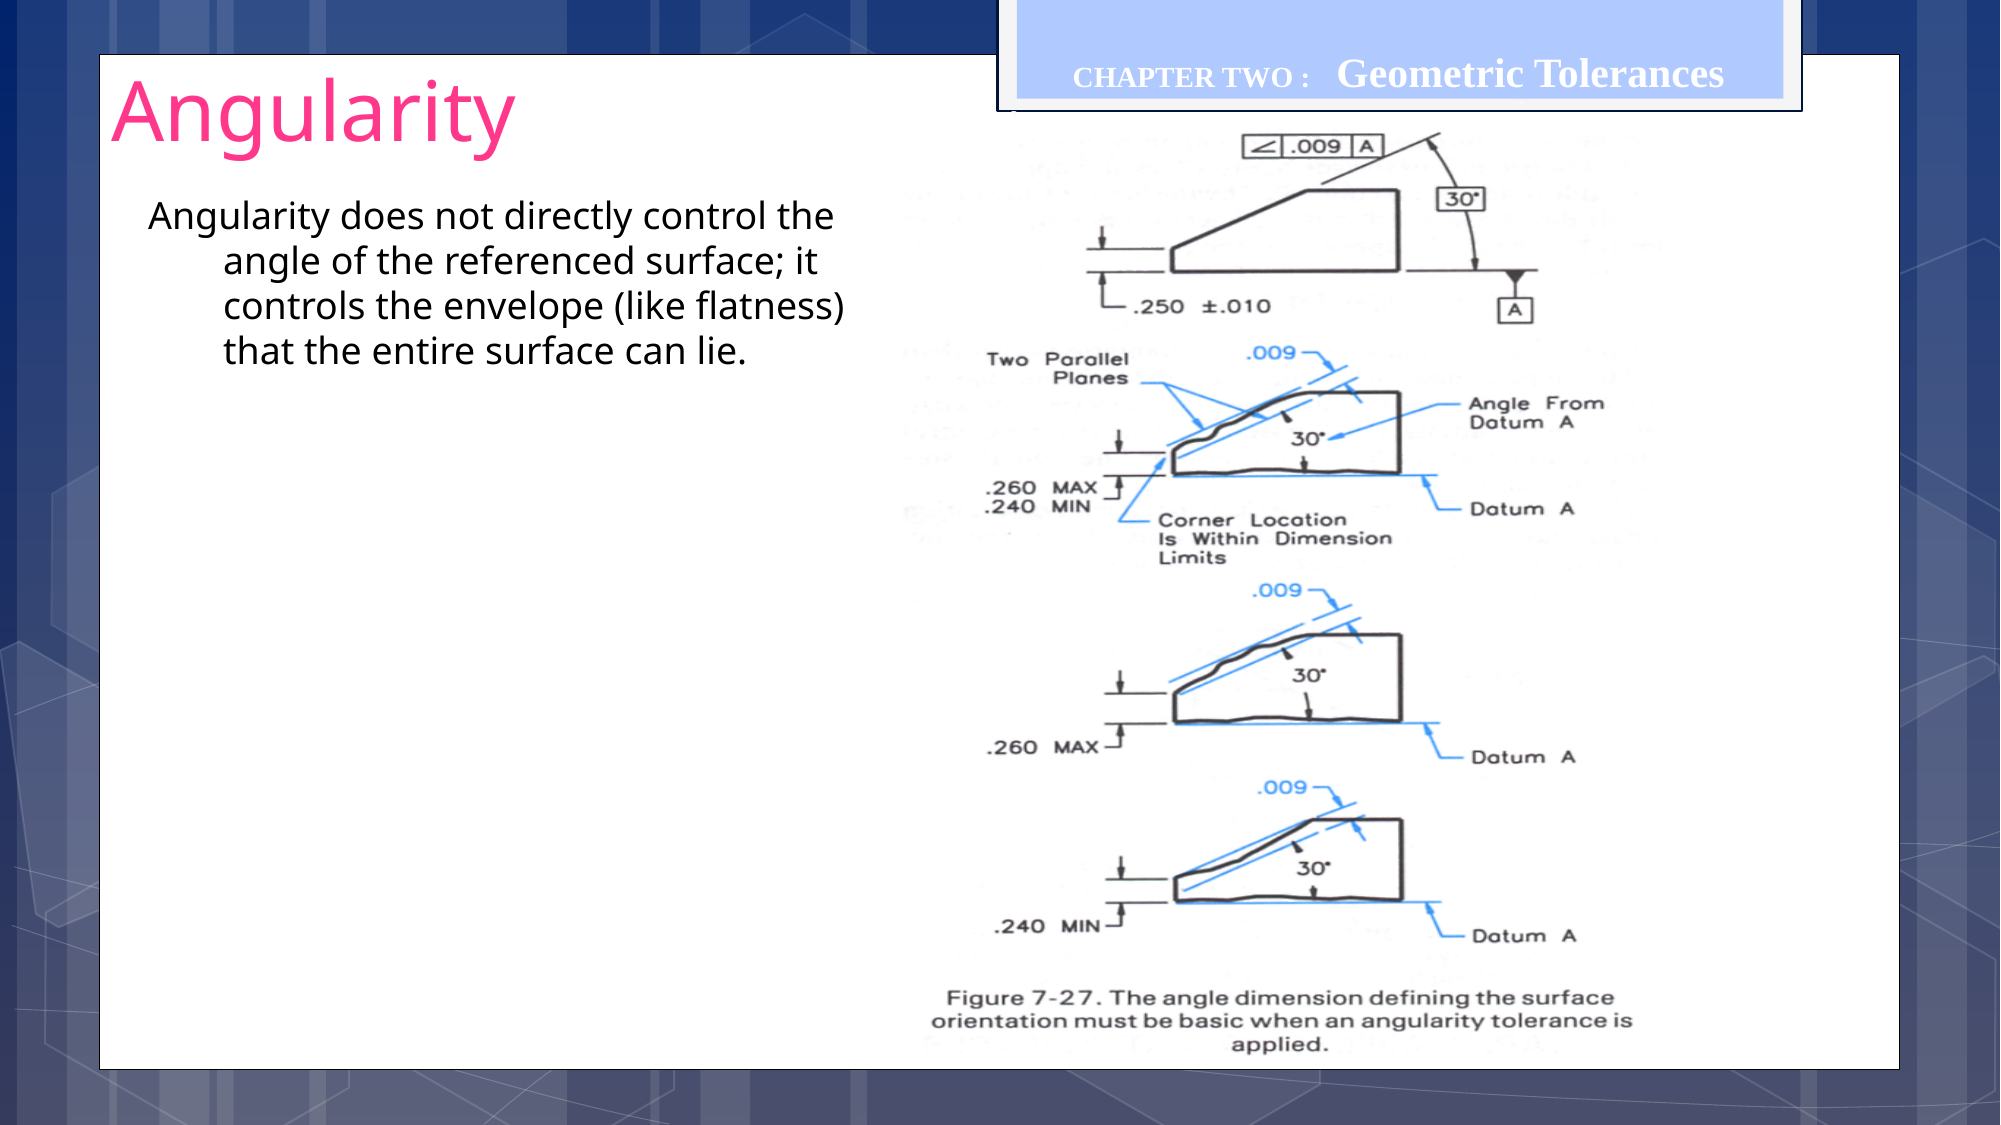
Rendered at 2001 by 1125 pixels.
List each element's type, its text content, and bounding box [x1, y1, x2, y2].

text_box Angularity does not directly control the angle of the referenced surface; it controls the envelope (like flatness) that the entire surface can lie. [133, 184, 863, 380]
picture [901, 99, 1663, 1073]
text_box CHAPTER TWO : Geometric Tolerances [940, 0, 1858, 110]
title Angularity [96, 0, 940, 166]
